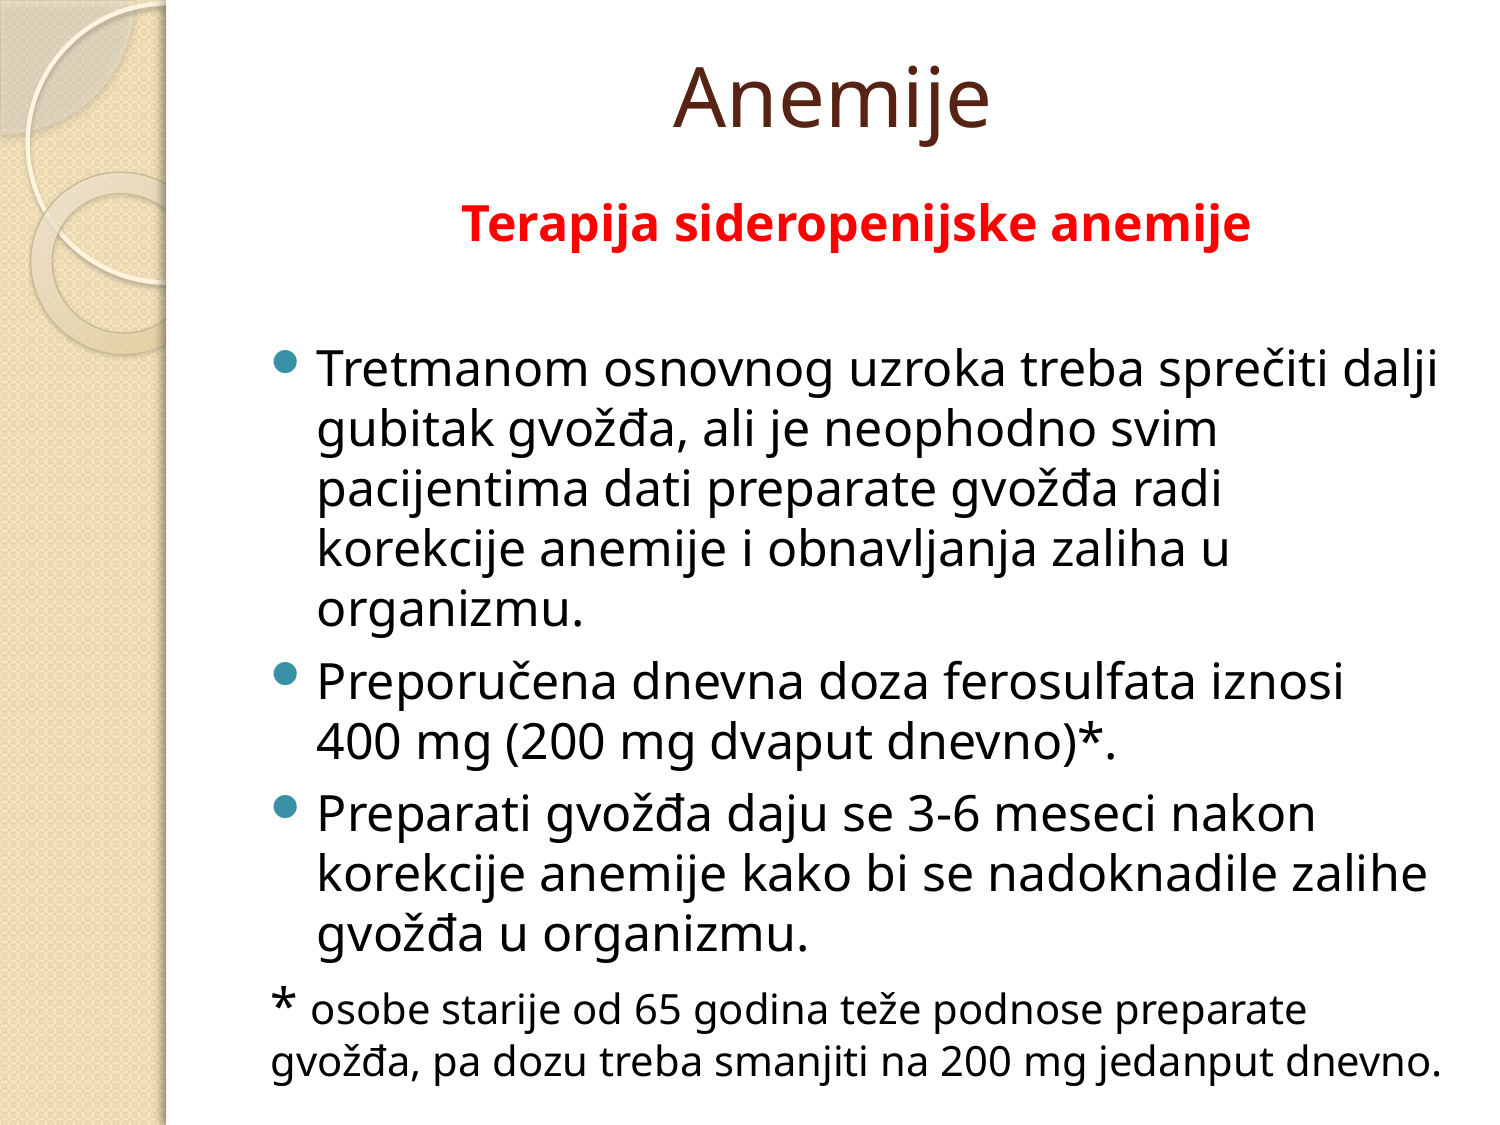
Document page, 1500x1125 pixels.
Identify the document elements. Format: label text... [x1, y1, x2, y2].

list Terapija sideropenijske anemije Tretmanom osnovnog uzroka treba sprečiti dalji gubitak gvožđa, ali je neophodno svim pacijentima dati preparate gvožđa radi korekcije anemije i obnavljanja zaliha u organizmu. Preporučena dnevna doza ferosulfata iznosi 400 mg (200 mg dvaput dnevno)*. Preparati gvožđa daju se 3-6 meseci nakon korekcije anemije kako bi se nadoknadile zalihe gvožđa u organizmu. * osobe starije od 65 godina teže podnose preparate gvožđa, pa dozu treba smanjiti na 200 mg jedanput dnevno. [242, 184, 1459, 1106]
title Anemije [218, 0, 1449, 188]
